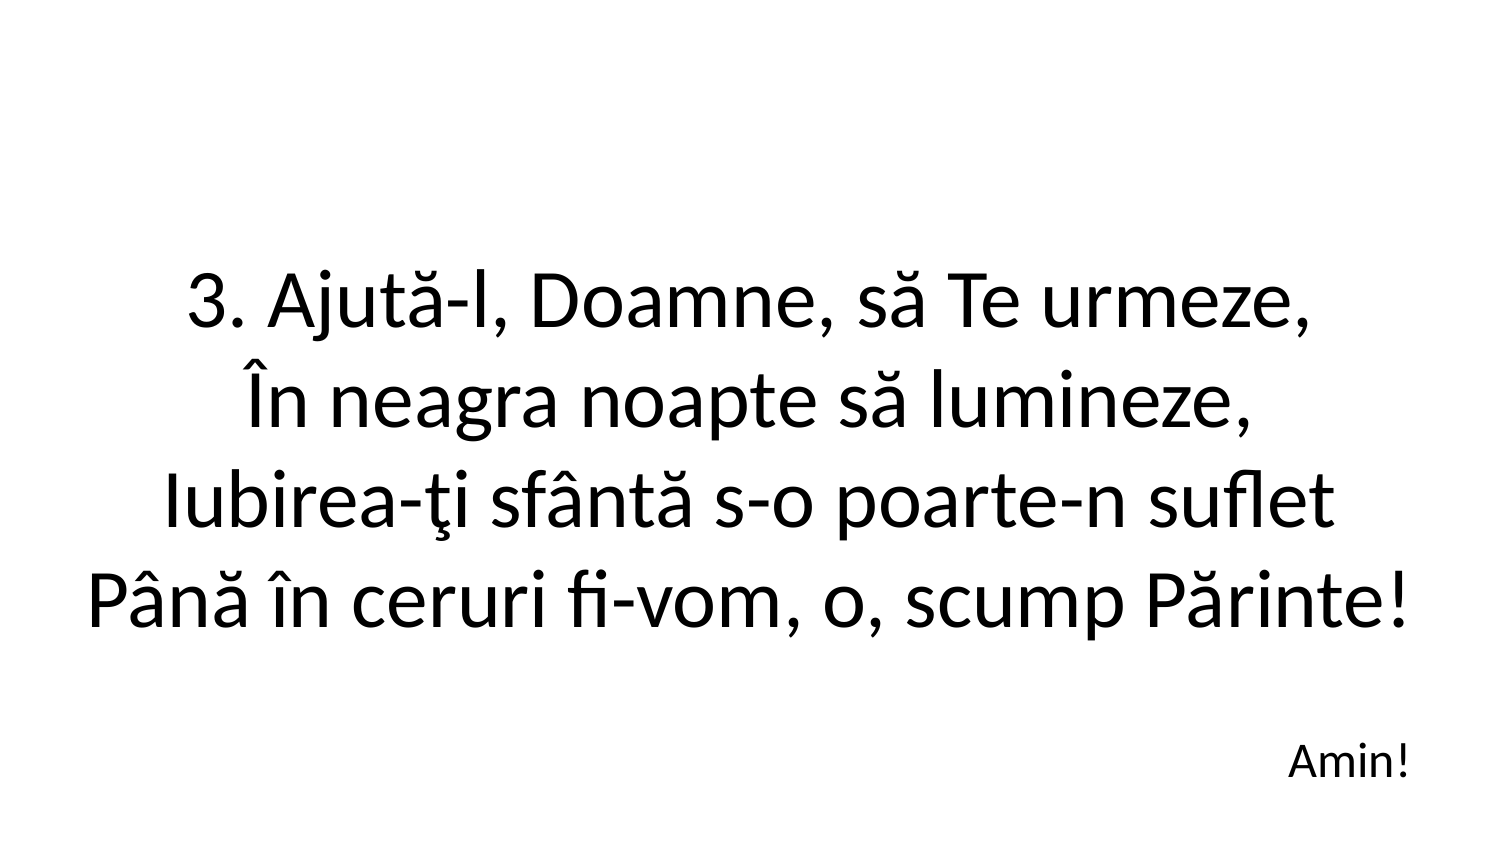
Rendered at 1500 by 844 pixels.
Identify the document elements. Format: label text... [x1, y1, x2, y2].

text_box 3. Ajută-l, Doamne, să Te urmeze, În neagra noapte să lumineze, Iubirea-ţi sfântă s-o poarte-n suflet Până în ceruri fi-vom, o, scump Părinte! [71, 192, 1429, 652]
text_box Amin! [1273, 674, 1427, 795]
